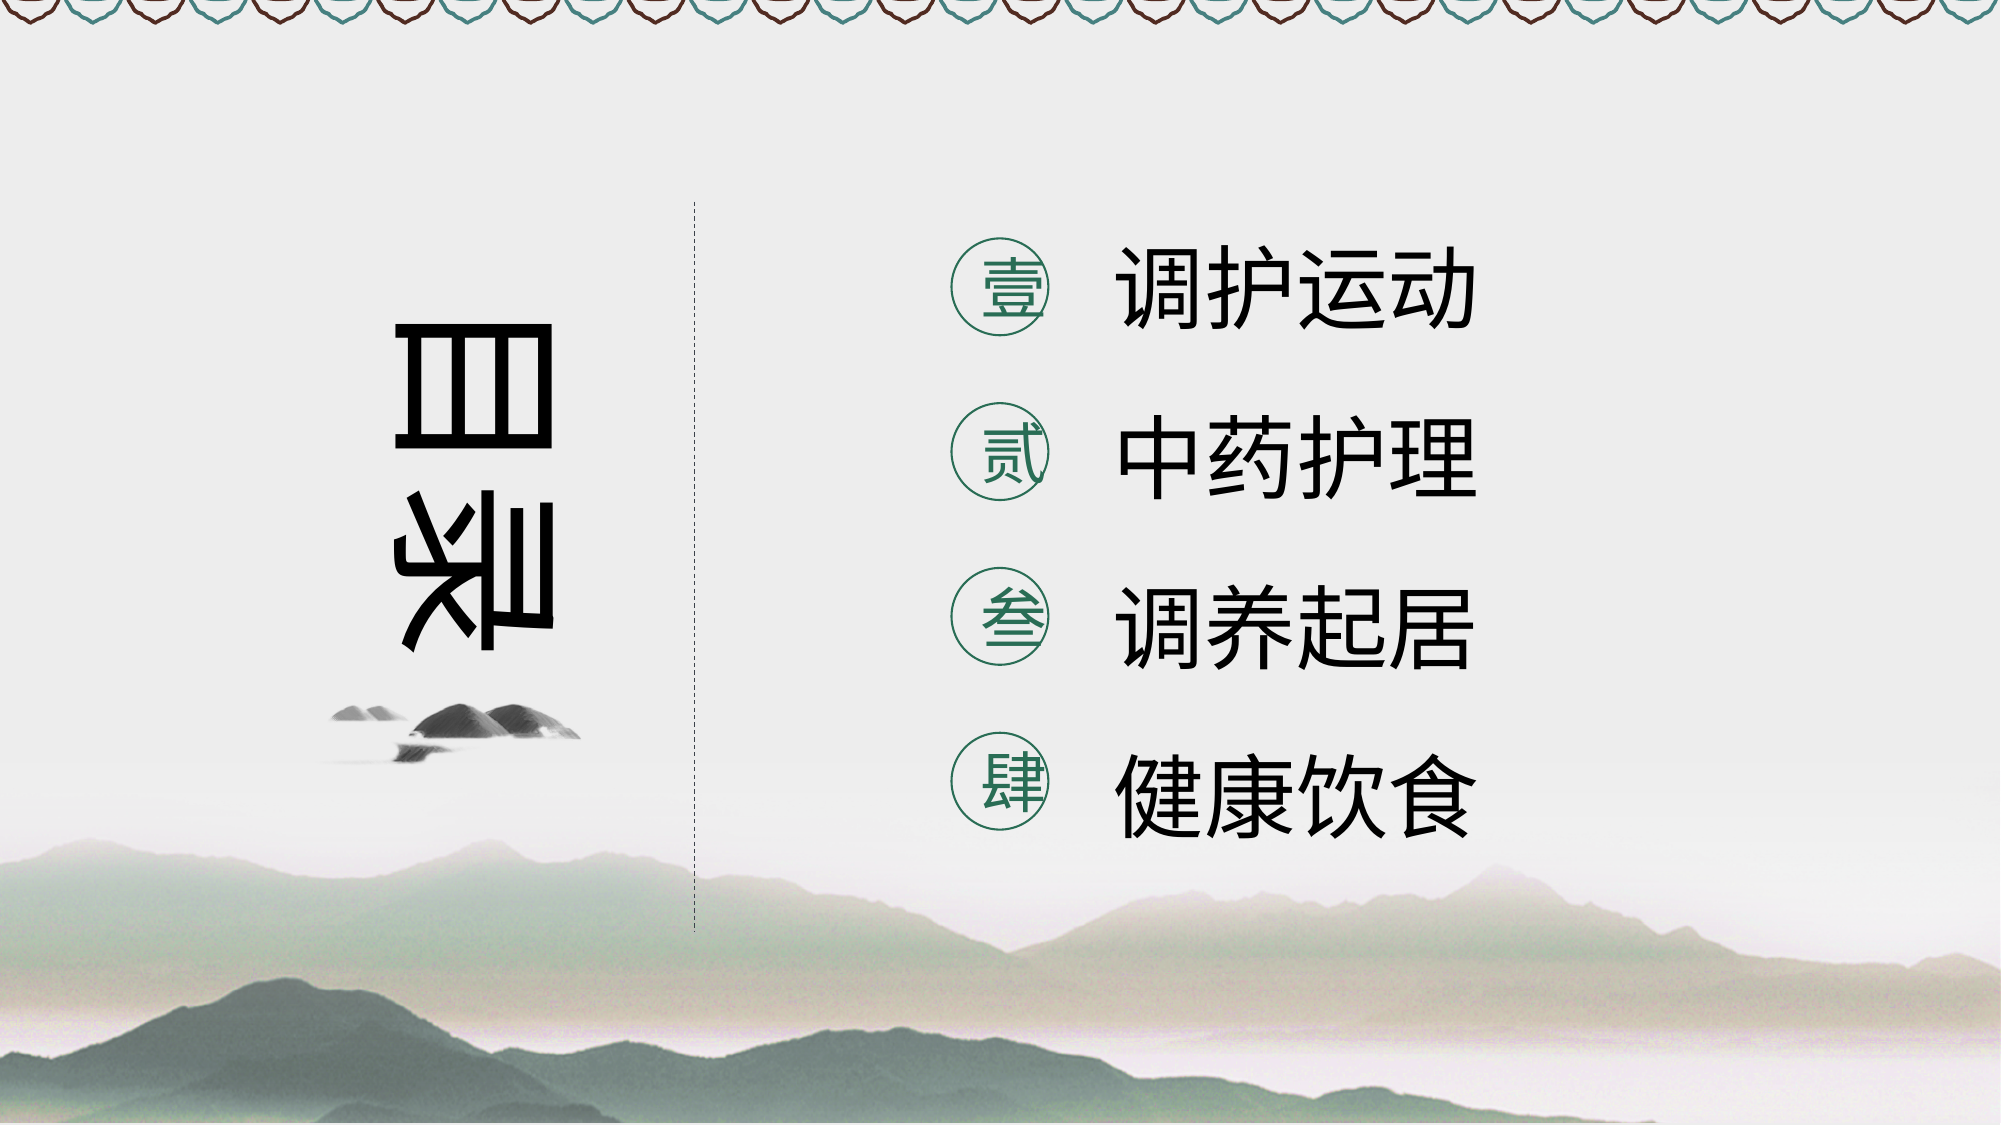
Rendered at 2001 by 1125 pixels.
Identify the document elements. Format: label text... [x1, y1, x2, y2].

text_box 叁 [950, 566, 1050, 666]
text_box 中药护理 [1098, 393, 1535, 519]
text_box 壹 [950, 237, 1050, 337]
text_box 调养起居 [1098, 563, 1535, 681]
picture [0, 626, 2001, 1123]
text_box 贰 [950, 402, 1050, 502]
text_box 调护运动 [1098, 223, 1535, 349]
text_box 目录 [348, 280, 601, 663]
